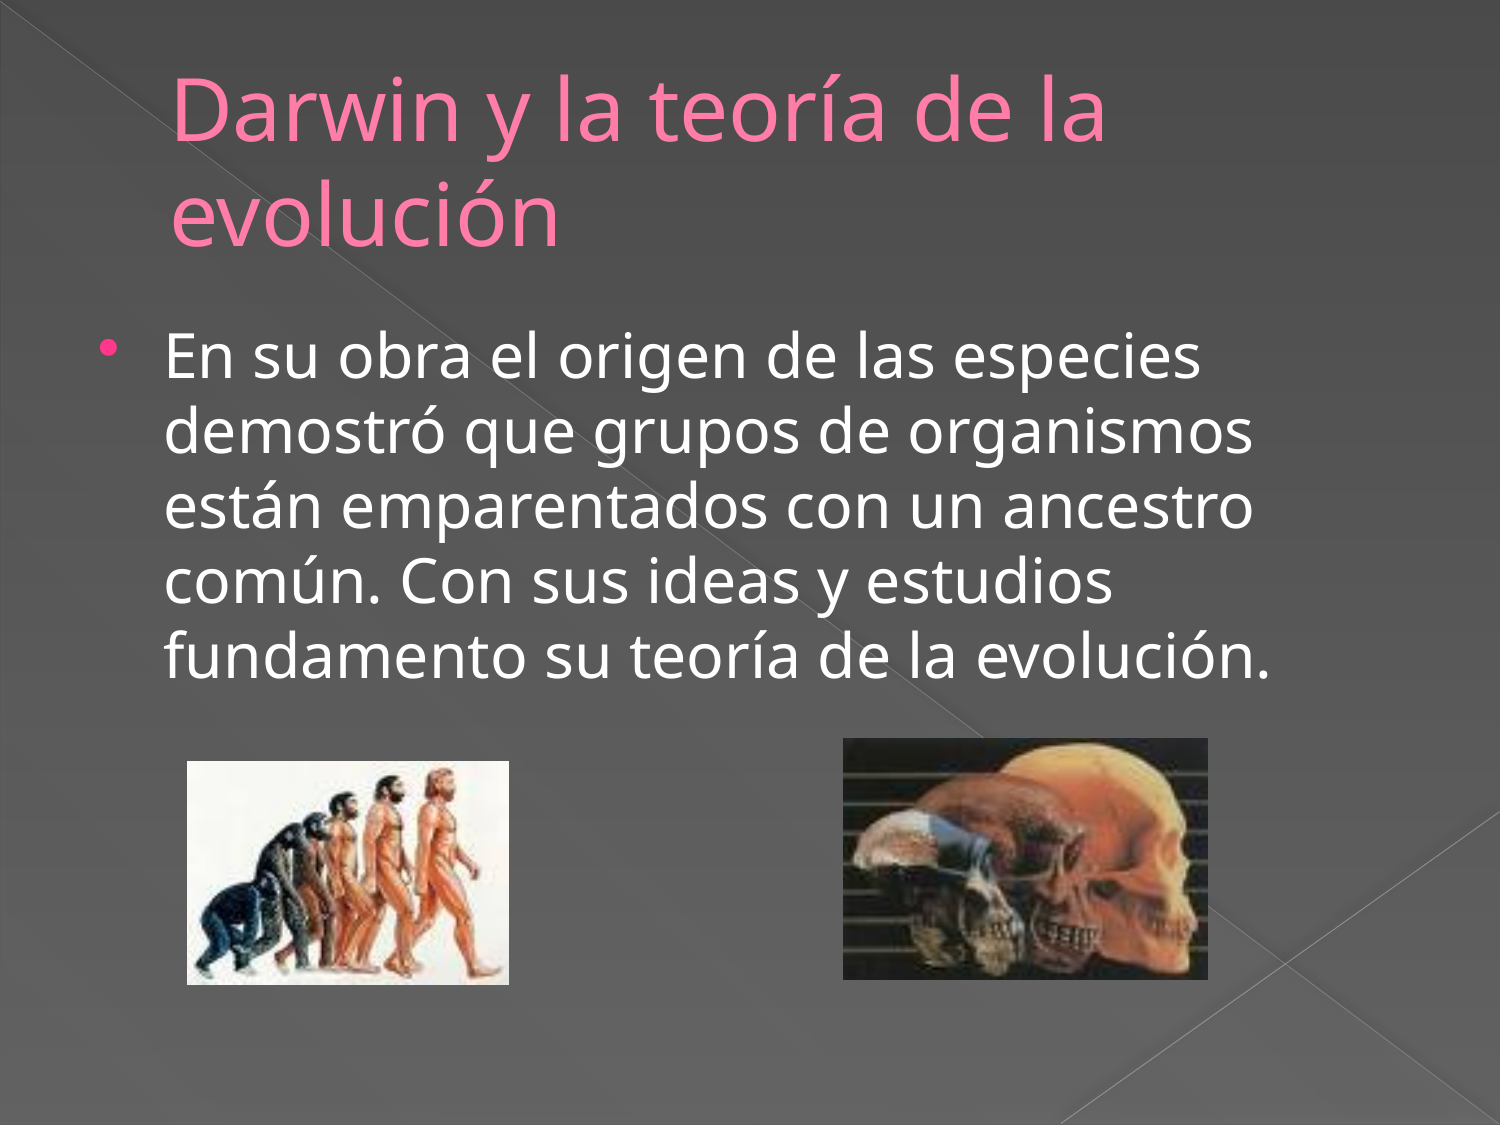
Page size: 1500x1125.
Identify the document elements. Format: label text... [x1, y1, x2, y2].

picture [187, 761, 509, 985]
list En su obra el origen de las especies demostró que grupos de organismos están emparentados con un ancestro común. Con sus ideas y estudios fundamento su teoría de la evolución. [75, 308, 1425, 1059]
picture [843, 737, 1208, 980]
title Darwin y la teoría de la evolución [75, 43, 1425, 274]
